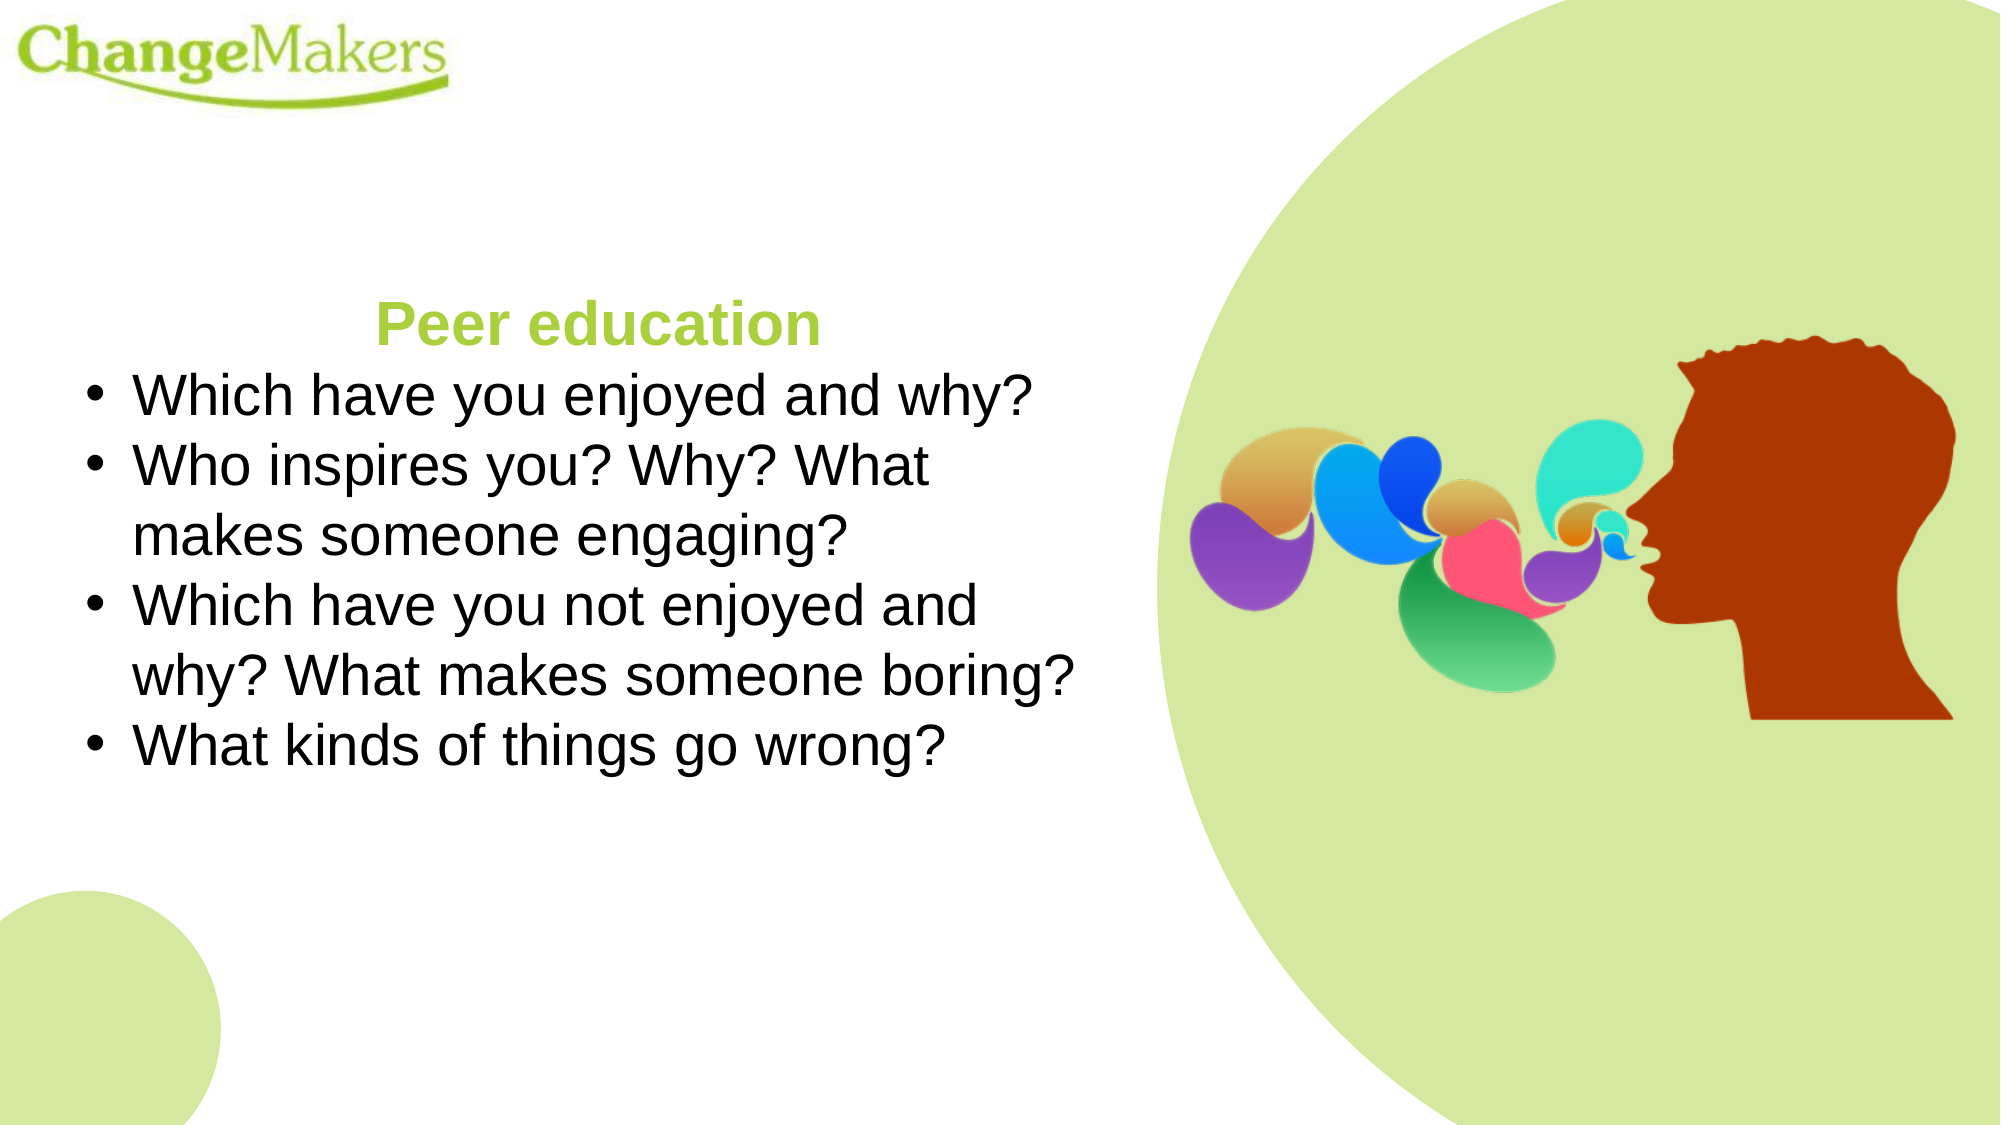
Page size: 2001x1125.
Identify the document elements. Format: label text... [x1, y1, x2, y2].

text_box Peer education Which have you enjoyed and why? Who inspires you? Why? What makes someone engaging? Which have you not enjoyed and why? What makes someone boring? What kinds of things go wrong? [70, 237, 1048, 785]
picture [1048, 237, 2000, 820]
picture [0, 15, 508, 118]
